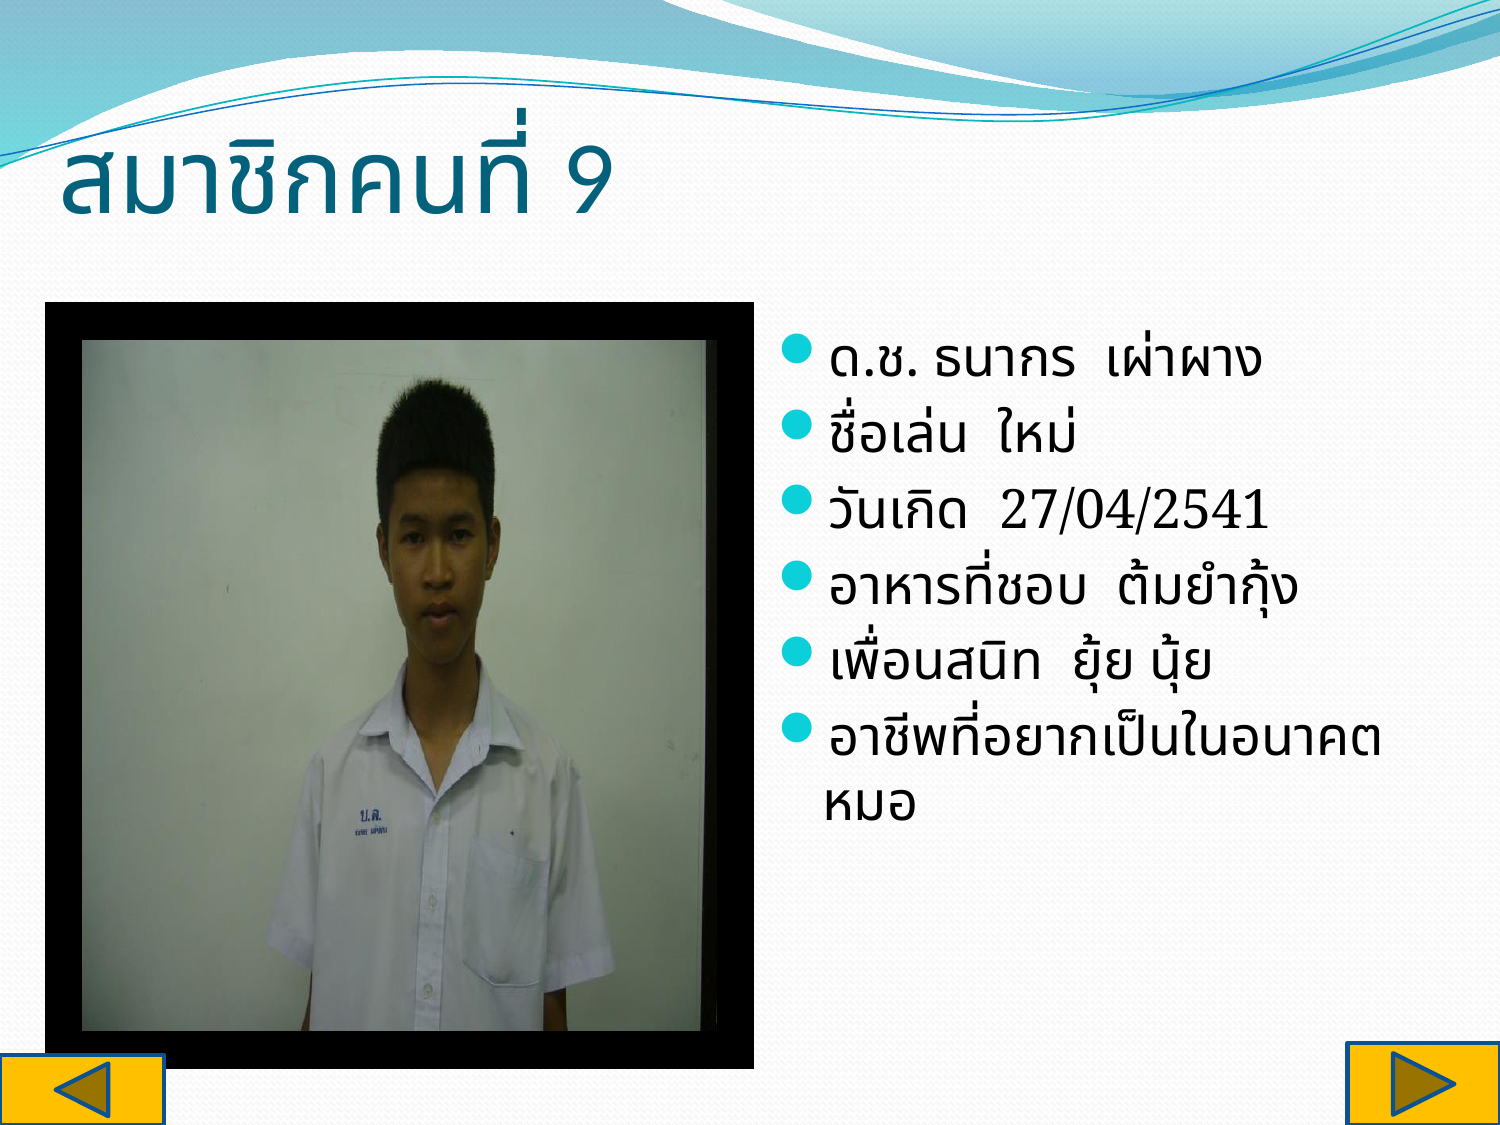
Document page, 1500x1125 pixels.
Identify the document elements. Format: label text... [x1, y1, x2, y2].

title สมาชิกคนที่ 9 [58, 46, 1409, 235]
list ด.ช. ธนากร เผ่าผาง ชื่อเล่น ใหม่ วันเกิด 27/04/2541 อาหารที่ชอบ ต้มยำกุ้ง เพื่อนสนิท ยุ้ย นุ้ย อาชีพที่อยากเป็นในอนาคต หมอ [762, 314, 1426, 1043]
text_box [0, 1053, 166, 1125]
picture [81, 339, 717, 1032]
text_box [1345, 1041, 1500, 1125]
